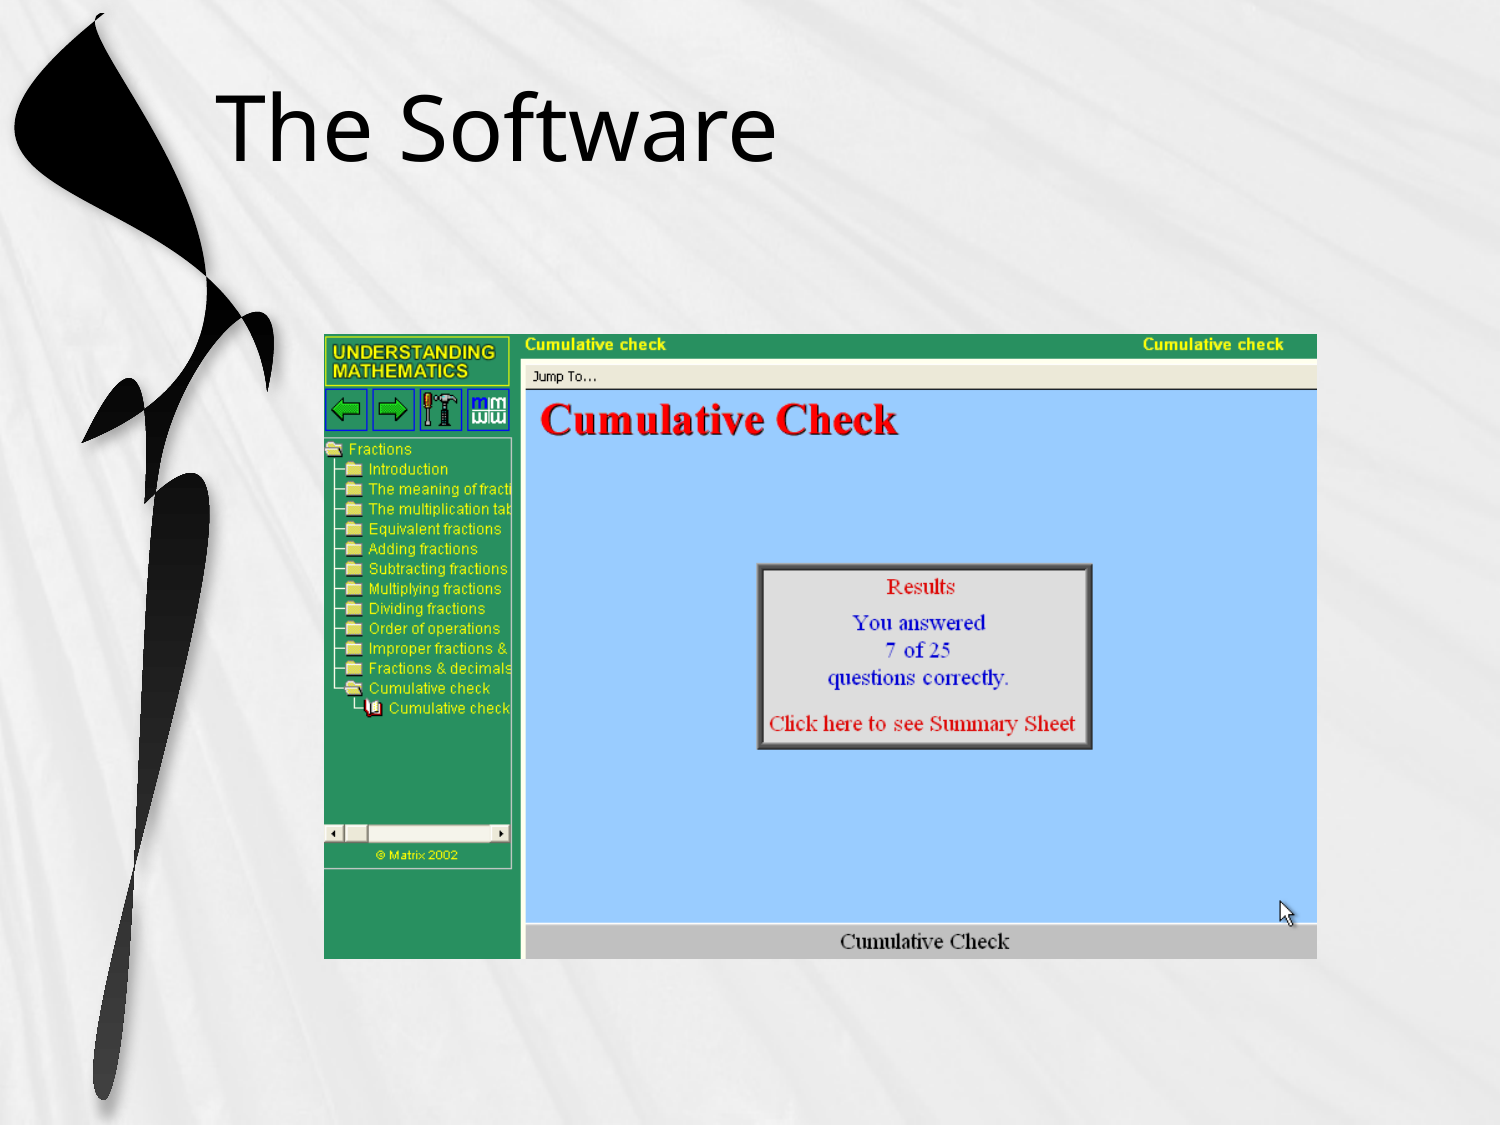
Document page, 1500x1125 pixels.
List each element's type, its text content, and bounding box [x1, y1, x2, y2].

title The Software [200, 12, 1317, 238]
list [324, 334, 1317, 959]
